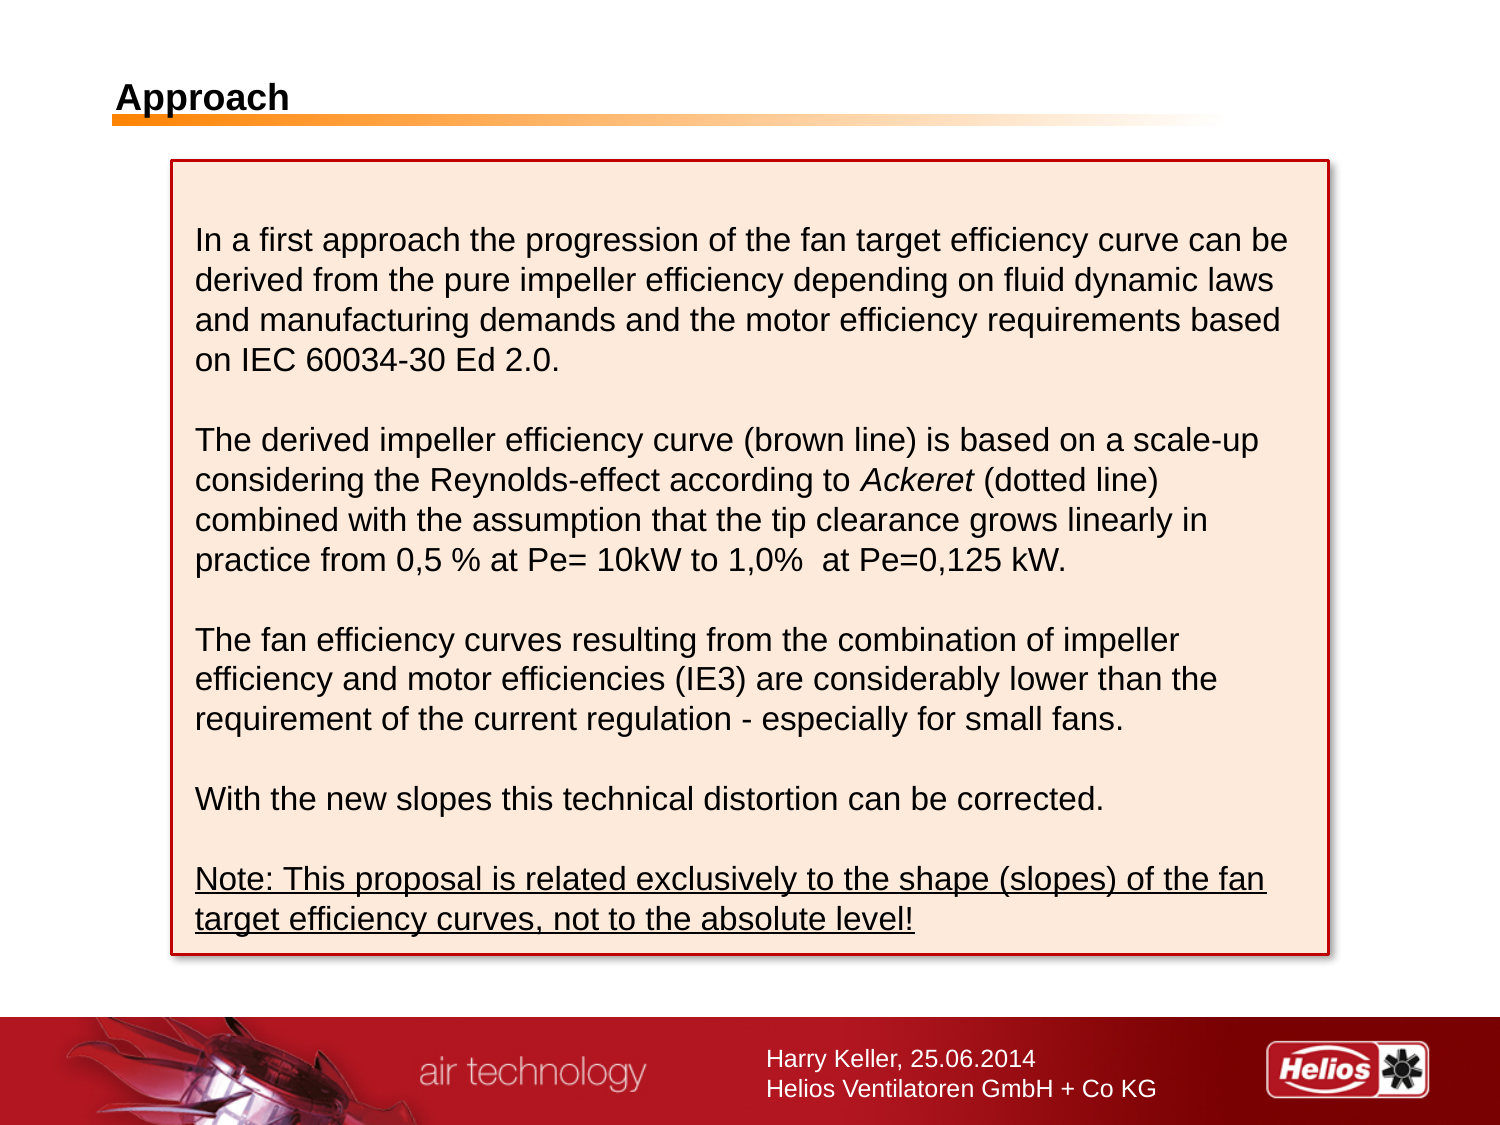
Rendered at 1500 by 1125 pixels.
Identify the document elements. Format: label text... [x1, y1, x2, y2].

text_box Approach [100, 42, 1400, 125]
picture [0, 1017, 1500, 1125]
text_box In a first approach the progression of the fan target efficiency curve can be derived from the pure impeller efficiency depending on fluid dynamic laws and manufacturing demands and the motor efficiency requirements based on IEC 60034-30 Ed 2.0. The derived impeller efficiency curve (brown line) is based on a scale-up considering the Reynolds-effect according to Ackeret (dotted line) combined with the assumption that the tip clearance grows linearly in practice from 0,5 % at Pe= 10kW to 1,0% at Pe=0,125 kW. The fan efficiency curves resulting from the combination of impeller efficiency and motor efficiencies (IE3) are considerably lower than the requirement of the current regulation - especially for small fans. With the new slopes this technical distortion can be corrected. Note: This proposal is related exclusively to the shape (slopes) of the fan target efficiency curves, not to the absolute level! [171, 160, 1329, 955]
